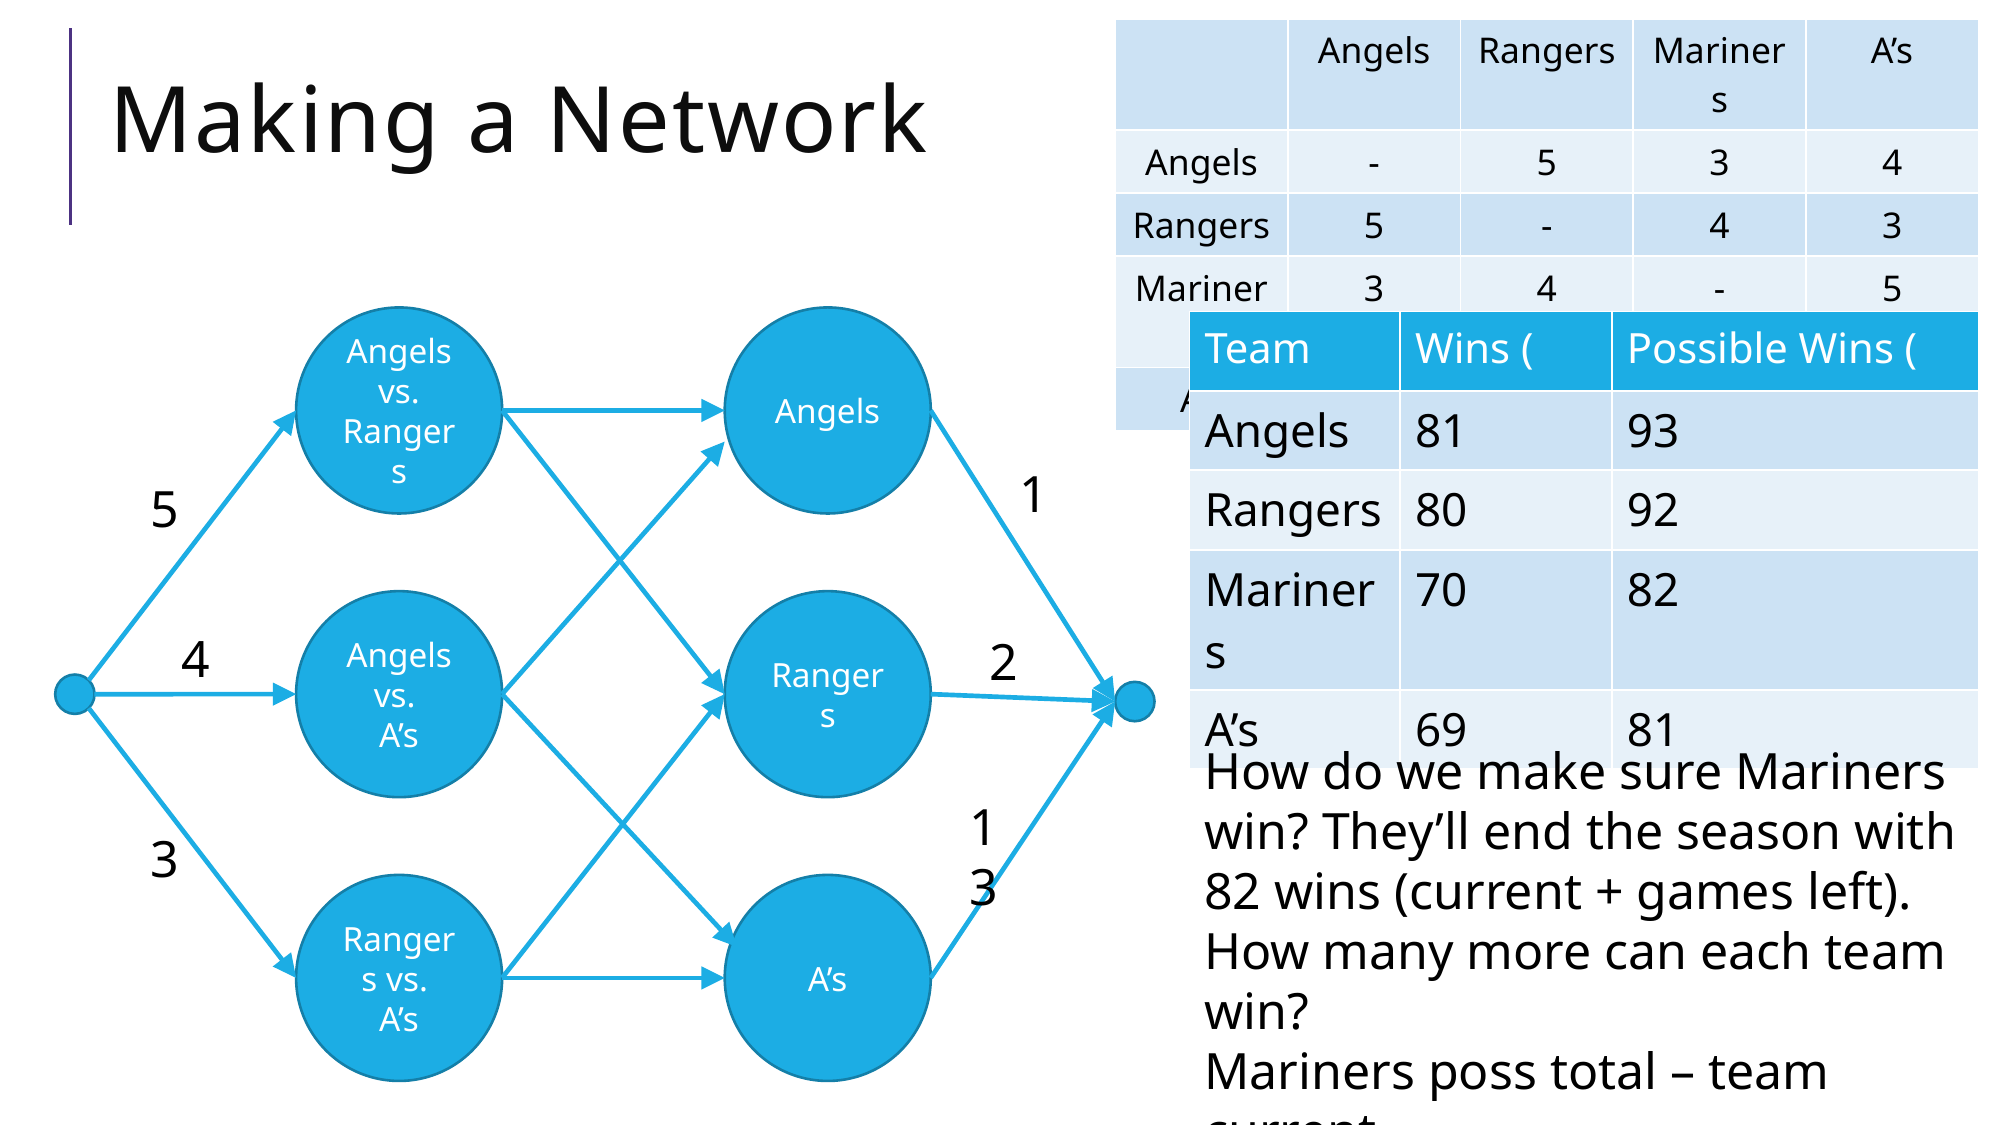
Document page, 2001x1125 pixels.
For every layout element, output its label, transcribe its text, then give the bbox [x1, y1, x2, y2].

text_box How do we make sure Mariners win? They’ll end the season with 82 wins (current + games left). How many more can each team win? Mariners poss total – team current [1189, 731, 1979, 1125]
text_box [930, 701, 1116, 979]
text_box Angels [723, 306, 932, 515]
table_cell 3 [1289, 257, 1460, 311]
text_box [930, 410, 1116, 690]
table_cell - [1461, 194, 1632, 255]
table_header A’s [1807, 20, 1978, 129]
table_cell 3 [1807, 194, 1978, 255]
table_header Mariners [1634, 20, 1805, 129]
table_cell Mariners [1116, 257, 1287, 367]
text_box [53, 673, 95, 716]
table_header Angels [1289, 20, 1460, 129]
text_box Angels vs. A’s [296, 589, 495, 799]
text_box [501, 693, 725, 977]
table_cell 5 [1289, 194, 1460, 255]
table_cell A’s [1116, 368, 1189, 430]
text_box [729, 693, 737, 947]
text_box [1123, 680, 1156, 723]
table_cell 4 [1634, 194, 1805, 255]
table_cell 4 [1461, 257, 1632, 311]
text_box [88, 707, 297, 979]
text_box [930, 693, 1116, 697]
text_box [501, 410, 725, 438]
text_box A’s [723, 873, 932, 1083]
table_cell 5 [1461, 131, 1632, 192]
text_box Rangers vs. A’s [295, 873, 504, 1083]
table_cell 3 [1634, 131, 1805, 192]
table_cell - [1289, 131, 1460, 192]
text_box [88, 410, 297, 681]
table_cell Rangers [1116, 194, 1287, 255]
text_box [501, 441, 725, 689]
table_cell 5 [1807, 257, 1978, 311]
table_cell - [1634, 257, 1805, 311]
table_header [1116, 20, 1287, 129]
table_cell Angels [1116, 131, 1287, 192]
table_header Rangers [1461, 20, 1632, 129]
text_box Rangers [732, 589, 923, 799]
table_cell 4 [1807, 131, 1978, 192]
text_box Angels vs. Rangers [294, 306, 504, 515]
title Making a Network [94, 43, 1114, 210]
